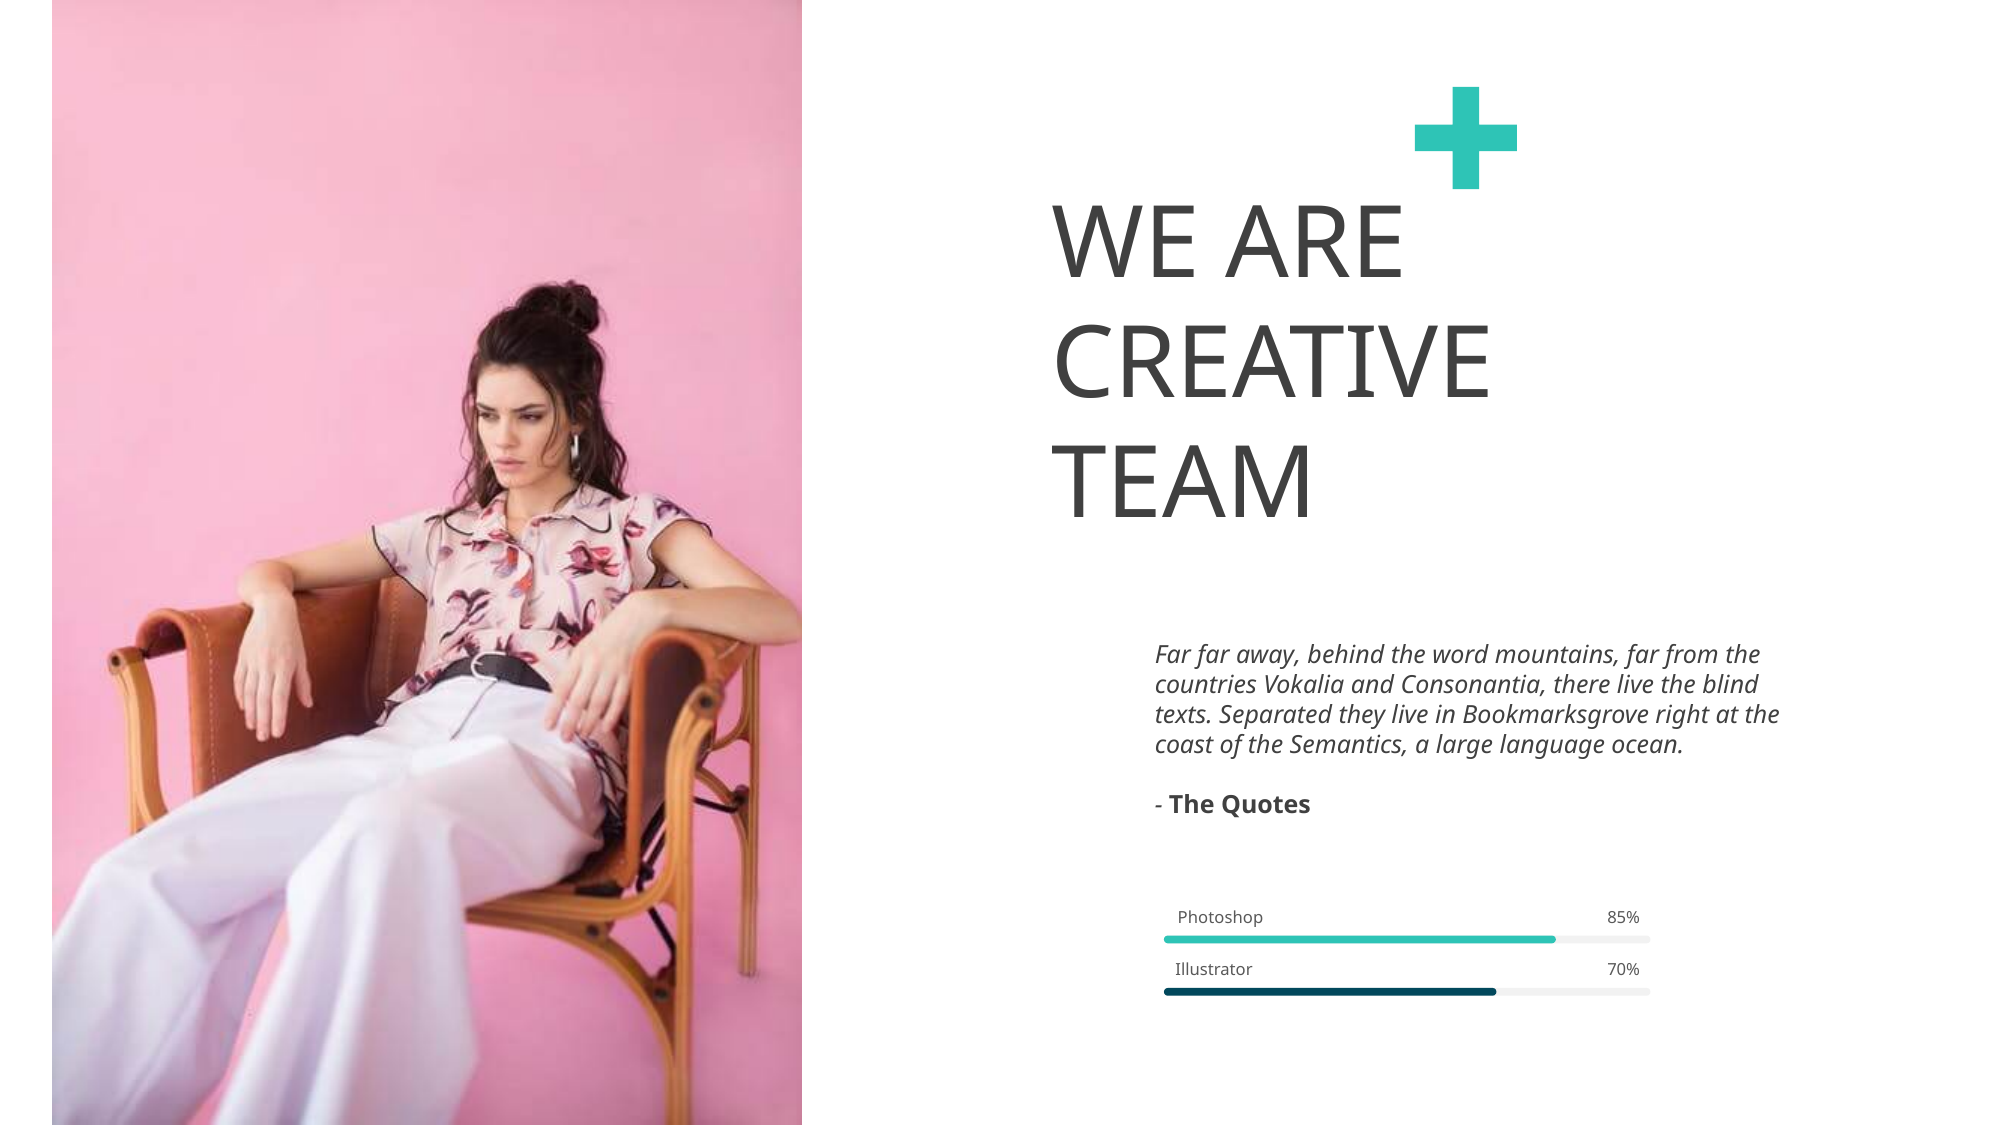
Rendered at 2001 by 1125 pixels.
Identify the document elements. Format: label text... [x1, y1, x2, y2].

picture [51, 0, 803, 1125]
text_box Far far away, behind the word mountains, far from the countries Vokalia and Consonantia, there live the blind texts. Separated they live in Bookmarksgrove right at the coast of the Semantics, a large language ocean. - The Quotes [1140, 631, 1819, 826]
text_box WE ARE CREATIVE TEAM [1036, 170, 1510, 545]
text_box [1414, 86, 1518, 190]
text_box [1163, 899, 1655, 996]
